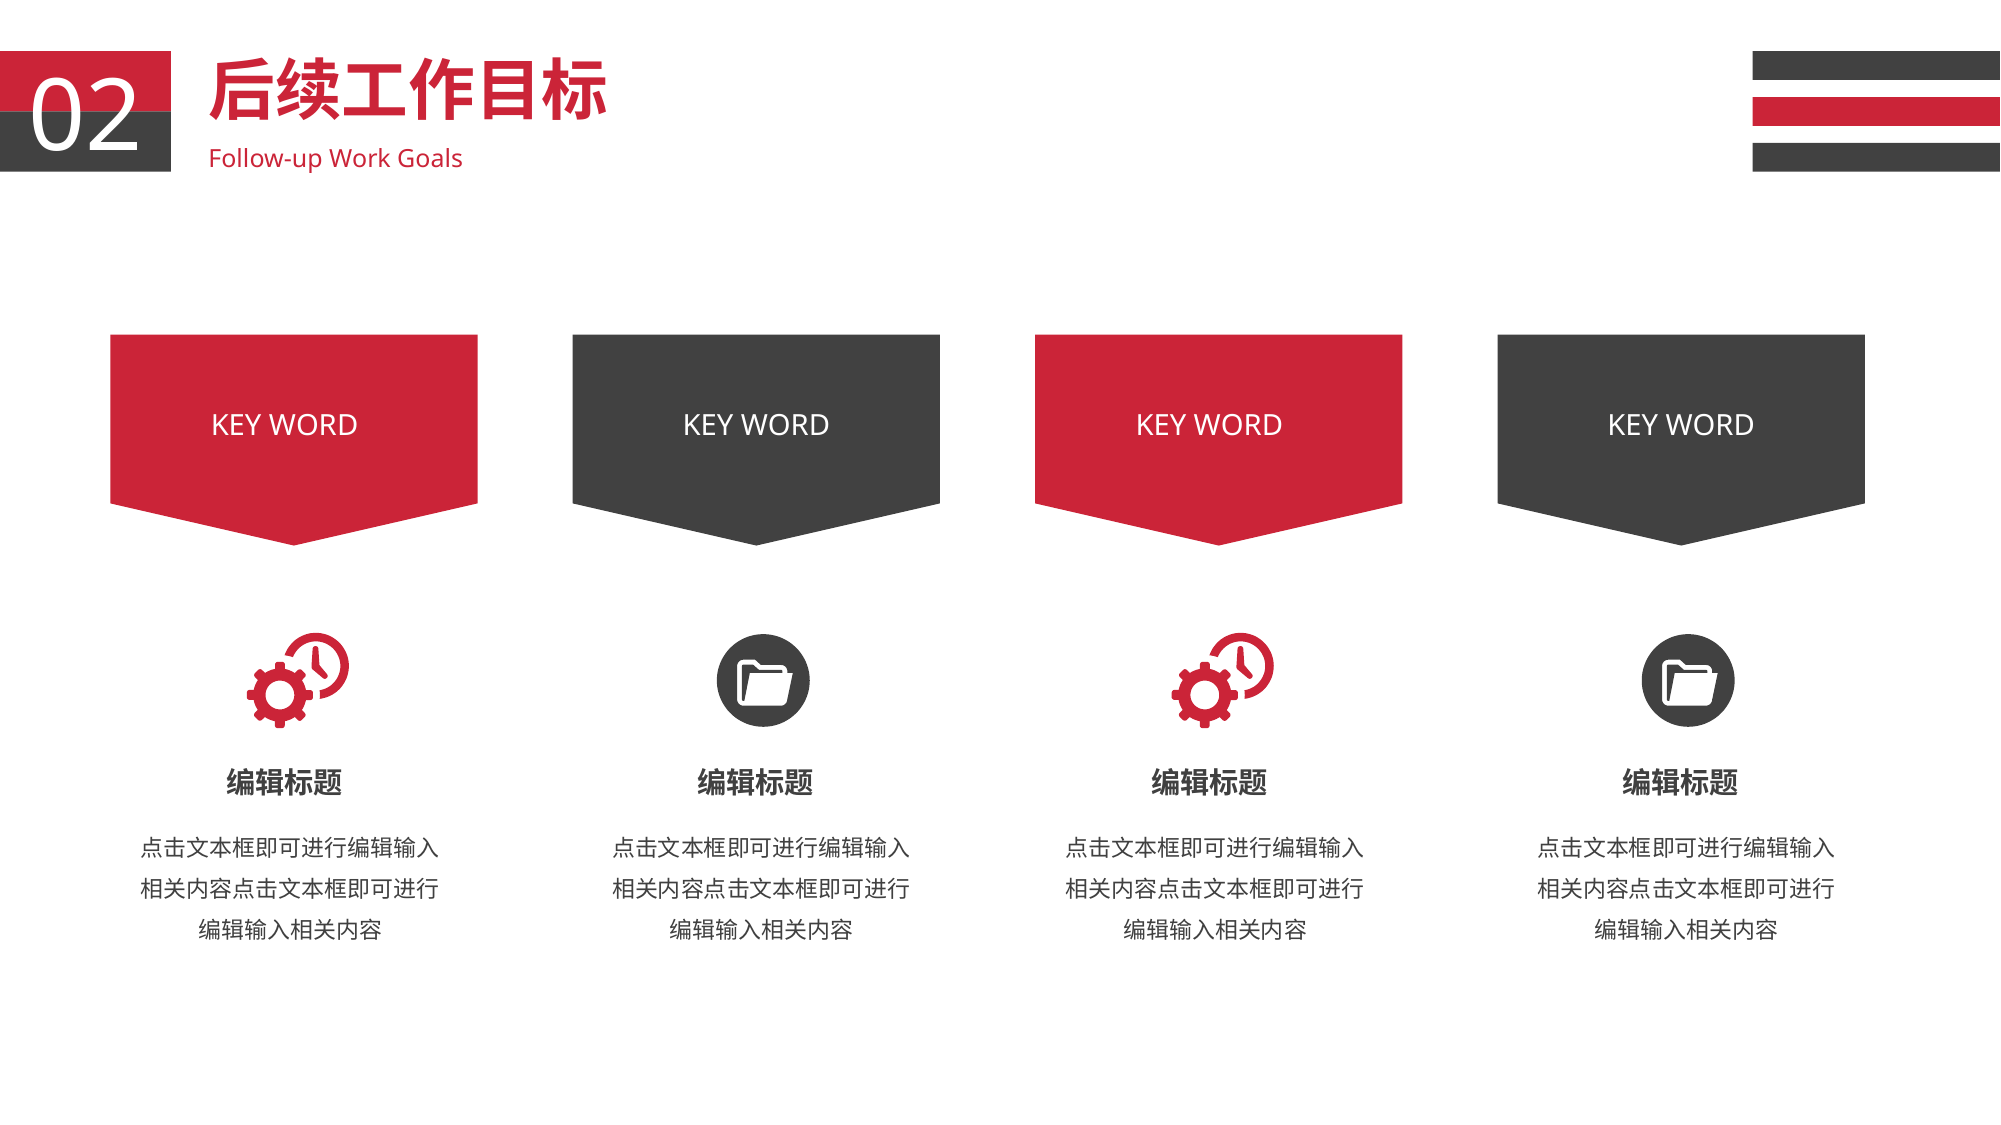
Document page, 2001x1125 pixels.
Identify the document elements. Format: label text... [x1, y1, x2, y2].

text_box [1751, 96, 2000, 127]
text_box 02 [0, 42, 194, 178]
text_box [1751, 142, 2000, 173]
text_box 后续工作目标 [193, 40, 714, 136]
text_box [1751, 50, 2000, 81]
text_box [110, 334, 1865, 948]
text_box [0, 51, 171, 172]
text_box Follow-up Work Goals [193, 120, 622, 180]
